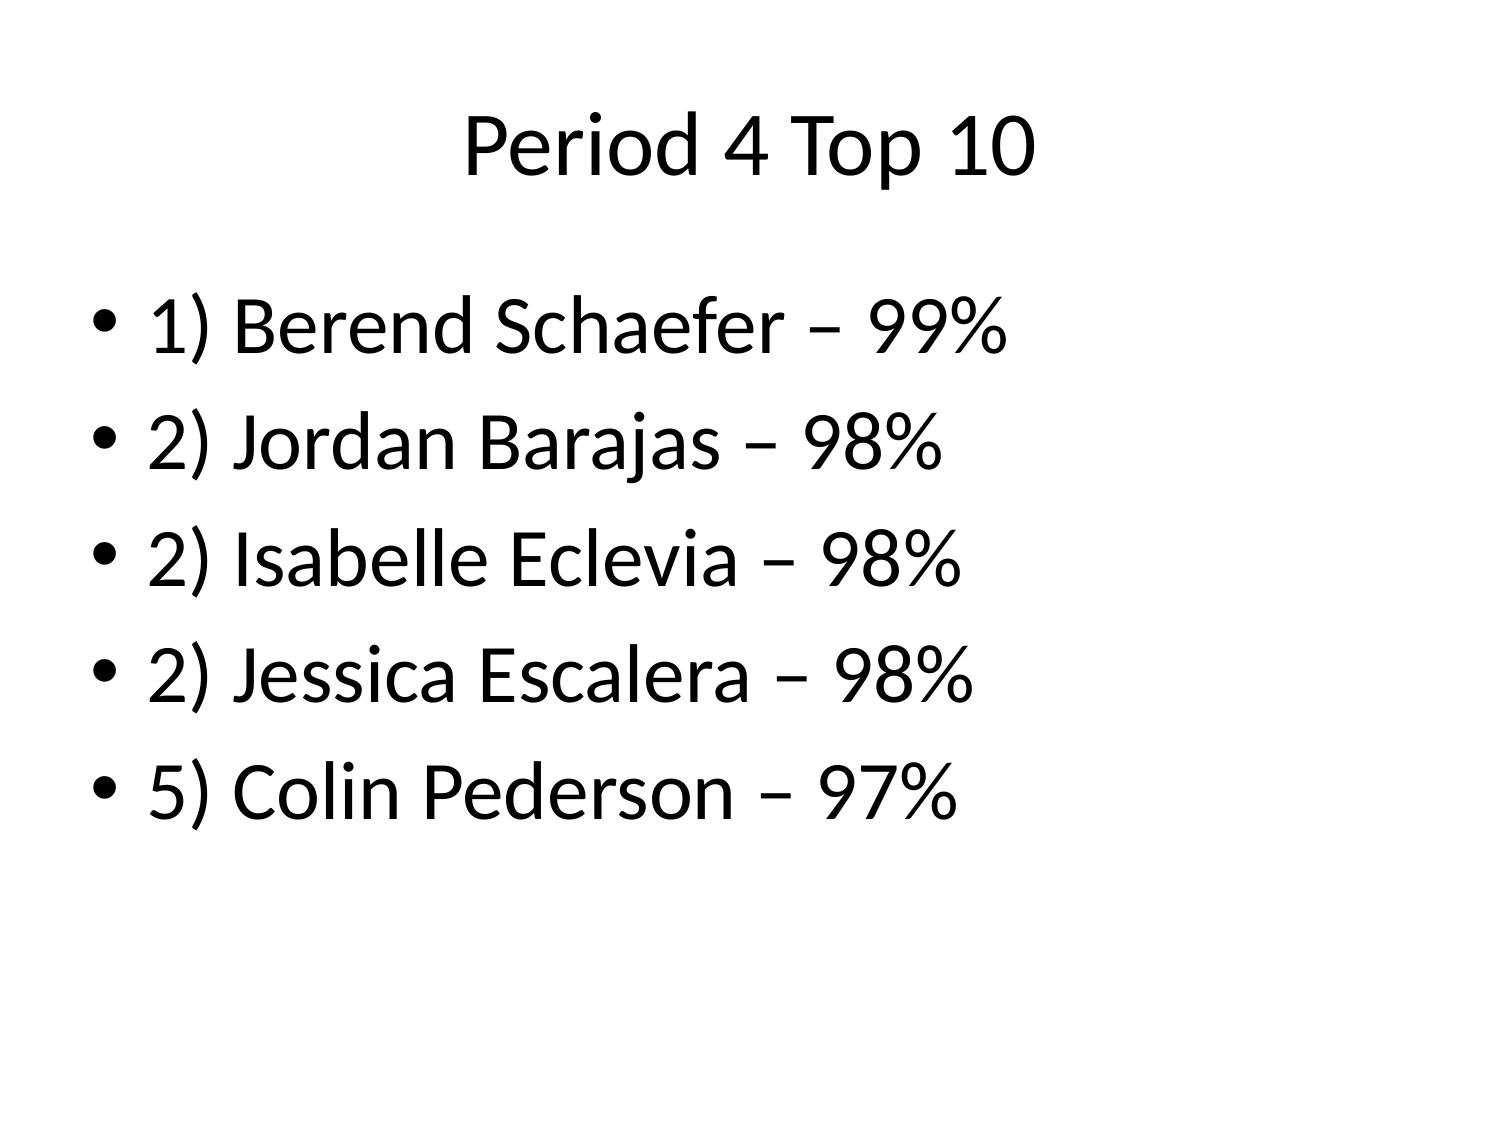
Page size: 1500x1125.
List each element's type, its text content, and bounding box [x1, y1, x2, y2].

title Period 4 Top 10 [75, 45, 1425, 233]
list 1) Berend Schaefer – 99% 2) Jordan Barajas – 98% 2) Isabelle Eclevia – 98% 2) Jessica Escalera – 98% 5) Colin Pederson – 97% [75, 262, 1425, 1005]
